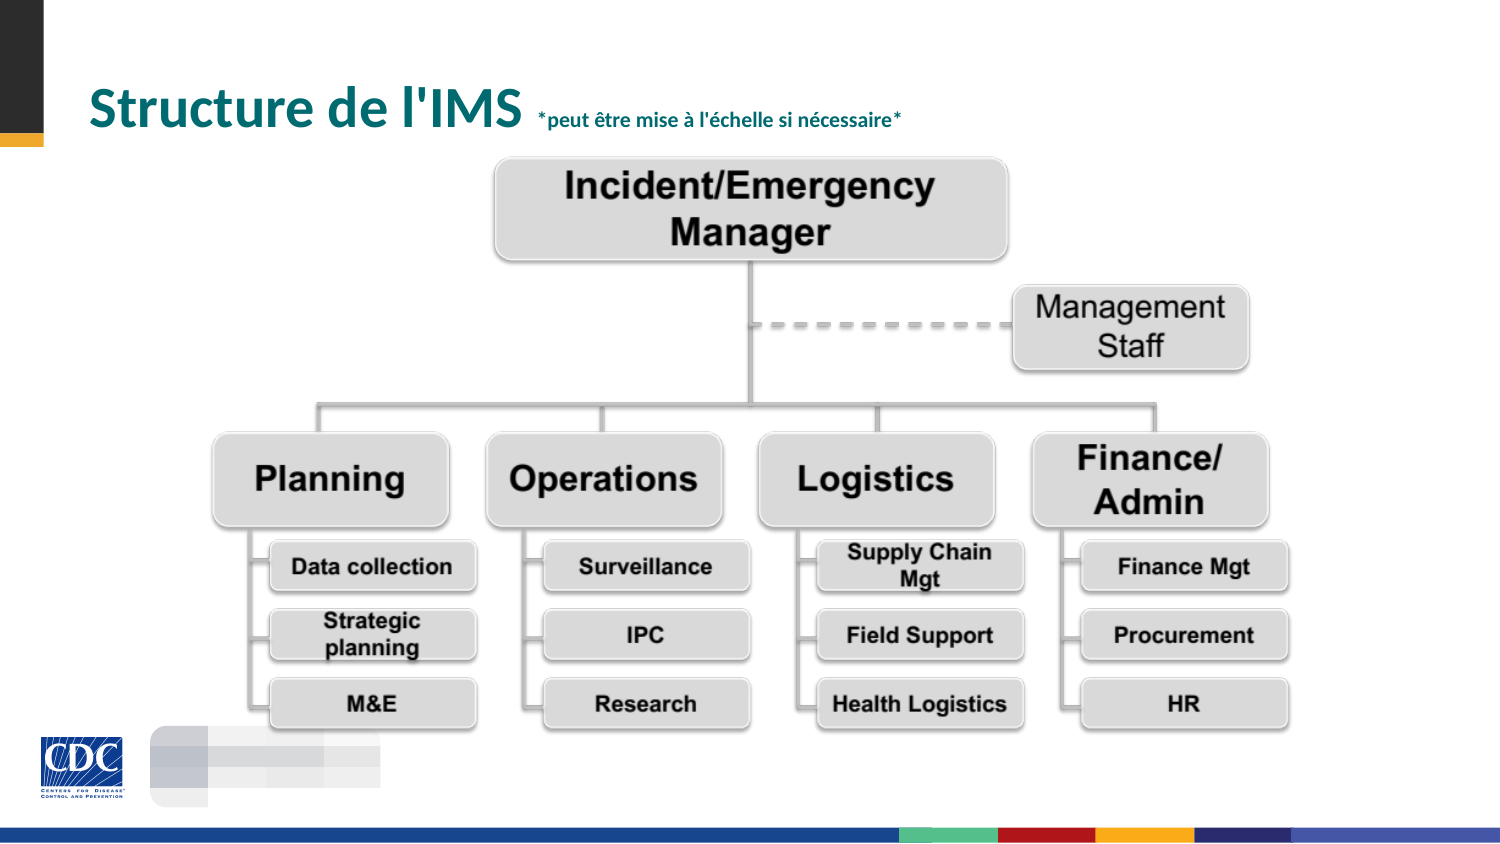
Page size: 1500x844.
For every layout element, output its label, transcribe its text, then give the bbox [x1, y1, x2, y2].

title Structure de l'IMS *peut être mise à l'échelle si nécessaire* [75, 33, 1425, 147]
picture [206, 146, 1294, 738]
picture [41, 737, 125, 798]
